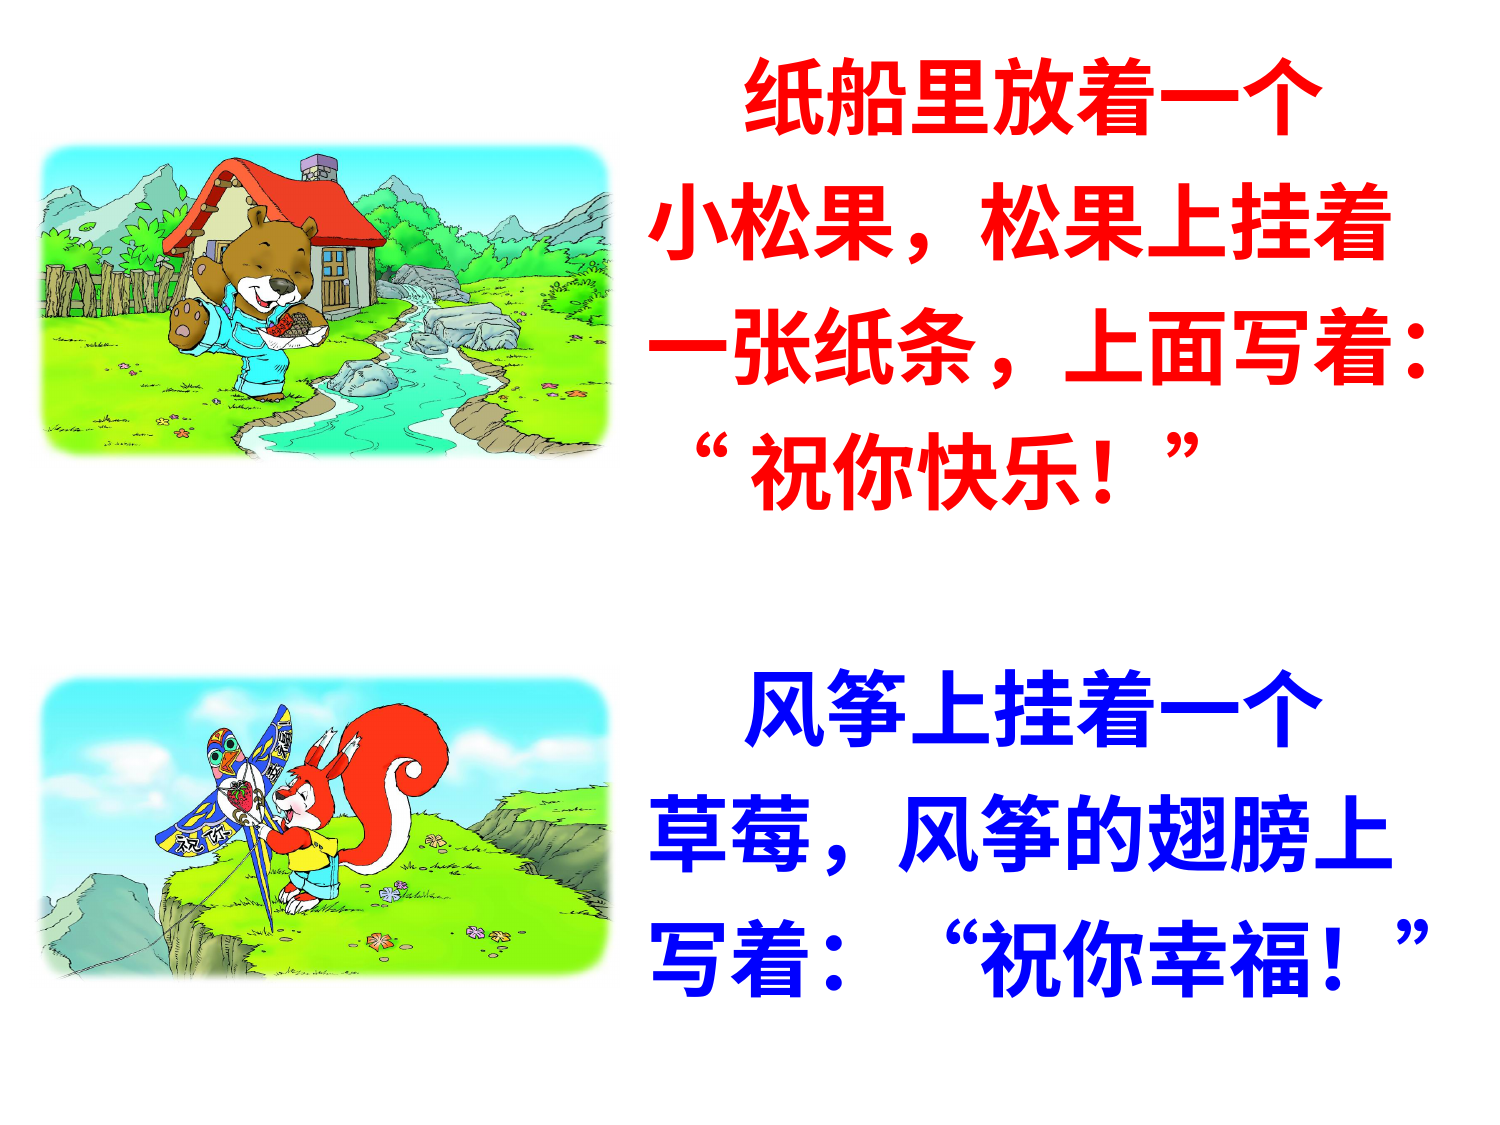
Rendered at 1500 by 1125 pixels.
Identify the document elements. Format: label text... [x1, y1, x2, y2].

text_box 纸船里放着一个 小松果，松果上挂着 一张纸条，上面写着： “祝你快乐！” [631, 54, 1500, 528]
text_box 风筝上挂着一个 草莓，风筝的翅膀上 写着：“祝你幸福！” [631, 666, 1500, 1015]
picture [29, 131, 621, 469]
picture [29, 664, 621, 988]
